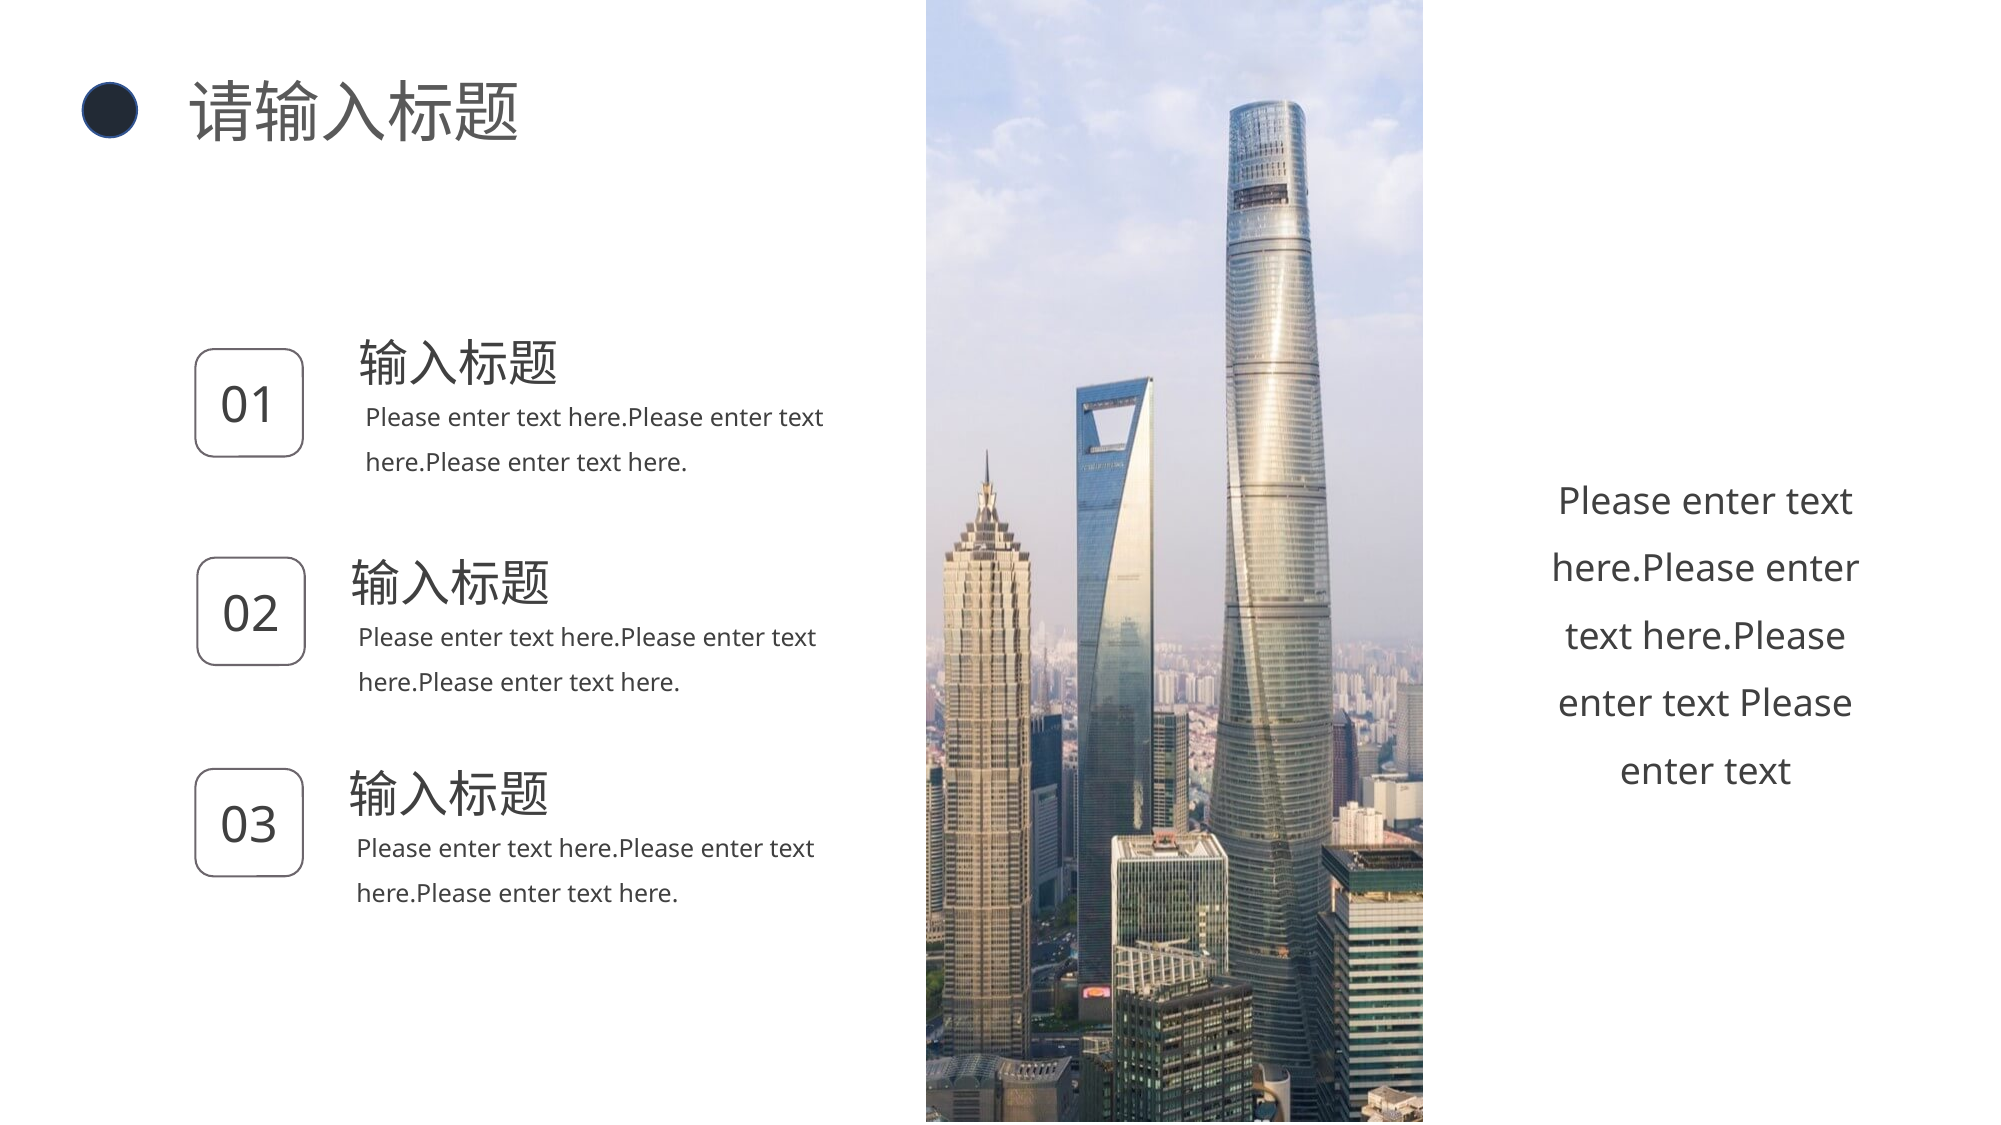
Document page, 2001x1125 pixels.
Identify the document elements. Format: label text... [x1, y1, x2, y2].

text_box 输入标题 [334, 755, 783, 831]
picture [926, 0, 1423, 1122]
text_box 输入标题 [343, 324, 680, 399]
text_box [81, 81, 139, 139]
text_box 输入标题 [336, 544, 785, 619]
text_box 请输入标题 [172, 62, 536, 157]
text_box Please enter text here.Please enter text here.Please enter text here. [350, 379, 902, 484]
text_box Please enter text here.Please enter text here.Please enter text Please enter text [1515, 446, 1897, 800]
text_box 02 [196, 556, 306, 667]
text_box Please enter text here.Please enter text here.Please enter text here. [341, 810, 893, 916]
text_box Please enter text here.Please enter text here.Please enter text here. [343, 599, 895, 704]
text_box 01 [194, 348, 304, 458]
text_box 03 [194, 767, 304, 878]
